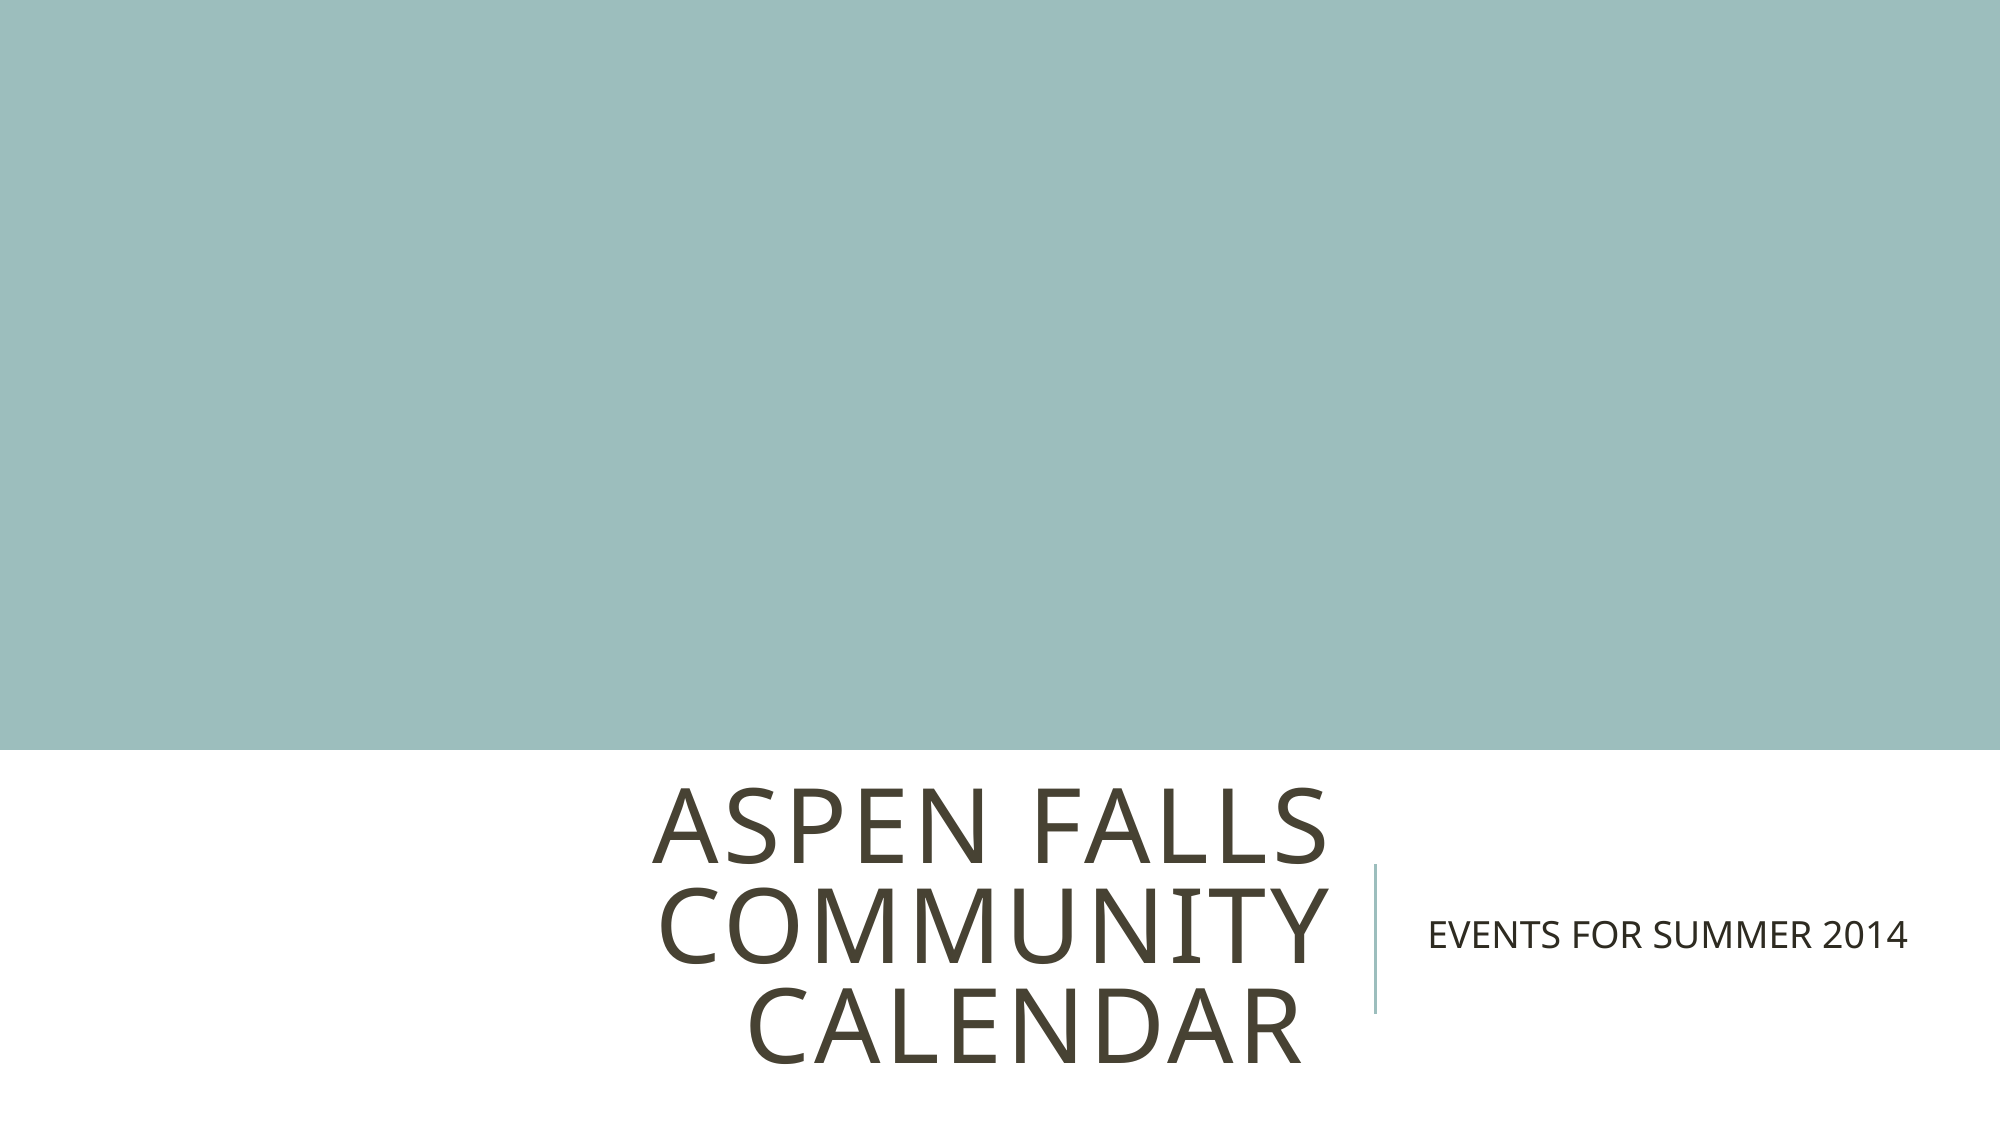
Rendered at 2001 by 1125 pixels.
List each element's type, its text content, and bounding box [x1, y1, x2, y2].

title Aspen Falls Community Calendar [75, 813, 1350, 1054]
subtitle Events for Summer 2014 [1412, 813, 1938, 1054]
